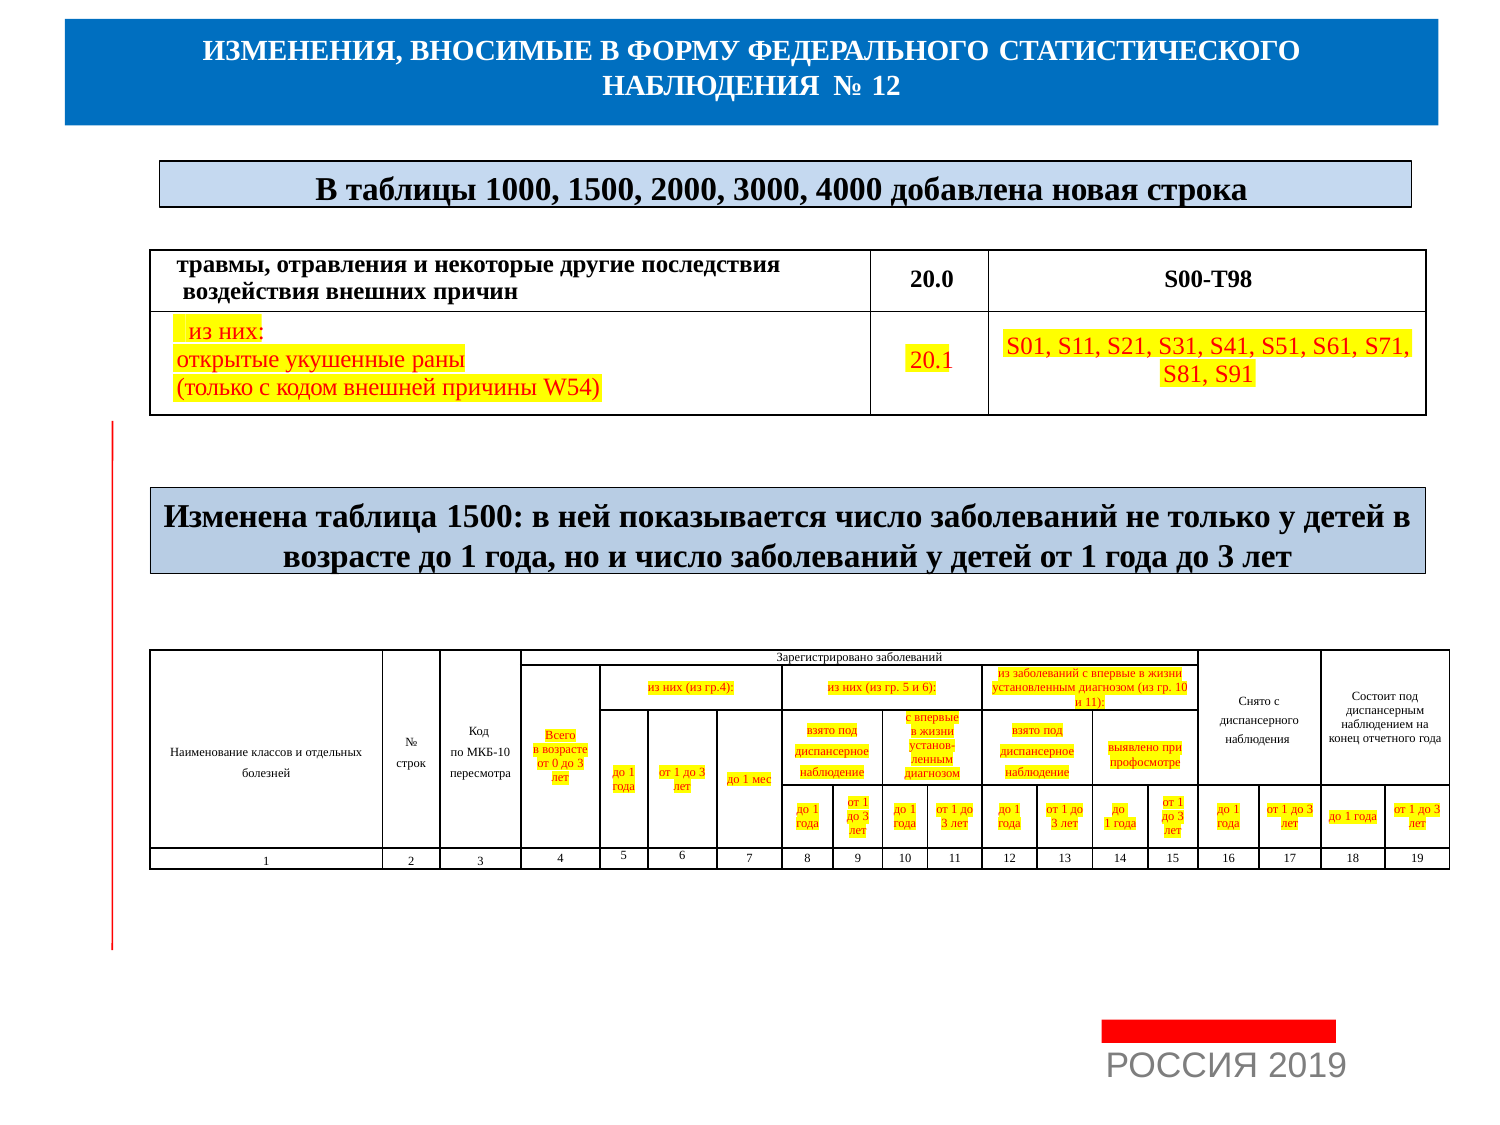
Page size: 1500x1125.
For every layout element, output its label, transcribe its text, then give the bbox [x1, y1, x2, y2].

table_cell 19 [1386, 849, 1449, 868]
table_cell от 1 до 3 лет [649, 711, 716, 847]
table_cell выявлено при профосмотре [1093, 711, 1197, 784]
table_cell от 1 до 3 лет [928, 786, 981, 847]
table_cell 12 [983, 849, 1036, 868]
table_cell до 1 года [983, 786, 1036, 847]
table_cell 11 [928, 849, 981, 868]
table_cell с впервые в жизни установ- ленным диагнозом [883, 711, 981, 784]
table_header Зарегистрировано заболеваний [522, 651, 1197, 664]
table_cell 4 [522, 849, 599, 868]
table_cell 20.1 [871, 312, 988, 414]
table_cell 17 [1260, 849, 1320, 868]
table_cell от 1 до 3 лет [834, 786, 882, 847]
table_cell из заболеваний с впервые в жизни установленным диагнозом (из гр. 10 и 11): [983, 666, 1197, 709]
table_cell взято под диспансерное наблюдение [983, 711, 1092, 784]
table_cell 14 [1093, 849, 1147, 868]
table_cell до 1 года [1322, 786, 1384, 847]
table_header Состоит под диспансерным наблюдением на конец отчетного года [1322, 651, 1449, 784]
table_cell 15 [1149, 849, 1197, 868]
table_cell 9 [834, 849, 882, 868]
table_cell из них (из гр. 5 и 6): [783, 666, 981, 709]
table_header S00-T98 [989, 251, 1425, 311]
table_cell S01, S11, S21, S31, S41, S51, S61, S71, S81, S91 [989, 312, 1425, 414]
text_box Изменена таблица 1500: в ней показывается число заболеваний не только у детей в возрасте до 1 года, но и число заболеваний у детей от 1 года до 3 лет [149, 487, 1426, 574]
title ИЗМЕНЕНИЯ, ВНОСИМЫЕ В ФОРМУ ФЕДЕРАЛЬНОГО СТАТИСТИЧЕСКОГО НАБЛЮДЕНИЯ № 12 [130, 29, 1374, 220]
table_cell 3 [441, 849, 520, 868]
table_cell от 1 до 3 лет [1038, 786, 1092, 847]
table_cell от 1 до 3 лет [1386, 786, 1449, 847]
table_cell до 1 года [601, 711, 647, 847]
table_cell из них: открытые укушенные раны (только с кодом внешней причины W54) [151, 312, 870, 414]
table_cell 5 [601, 849, 647, 868]
table_header Снято с диспансерного наблюдения [1199, 651, 1320, 784]
table_cell до 1 года [1199, 786, 1258, 847]
table_header 20.0 [871, 251, 988, 311]
table_cell 2 [383, 849, 439, 868]
table_cell 8 [783, 849, 832, 868]
table_cell до 1 мес [718, 711, 781, 847]
table_header травмы, отравления и некоторые другие последствия воздействия внешних причин [151, 251, 870, 311]
table_cell 18 [1322, 849, 1384, 868]
table_cell 13 [1038, 849, 1092, 868]
table_cell взято под диспансерное наблюдение [783, 711, 882, 784]
table_header Наименование классов и отдельных болезней [151, 651, 382, 847]
table_cell до 1 года [783, 786, 832, 847]
table_cell Всего в возрасте от 0 до 3 лет [522, 666, 599, 847]
text_box В таблицы 1000, 1500, 2000, 3000, 4000 добавлена новая строка [159, 160, 1412, 208]
table_cell до 1 года [1093, 786, 1147, 847]
table_cell 10 [883, 849, 927, 868]
table_cell от 1 до 3 лет [1260, 786, 1320, 847]
text_box РОССИЯ 2019 [1103, 1042, 1349, 1085]
table_cell от 1 до 3 лет [1149, 786, 1197, 847]
table_cell 7 [718, 849, 781, 868]
table_header № строк [383, 651, 439, 847]
table_cell из них (из гр.4): [601, 666, 781, 709]
table_cell 1 [151, 849, 382, 868]
table_cell 6 [649, 849, 716, 868]
table_cell до 1 года [883, 786, 927, 847]
text_box [64, 18, 1439, 126]
table_cell 16 [1199, 849, 1258, 868]
table_header Код по МКБ-10 пересмотра [441, 651, 520, 847]
